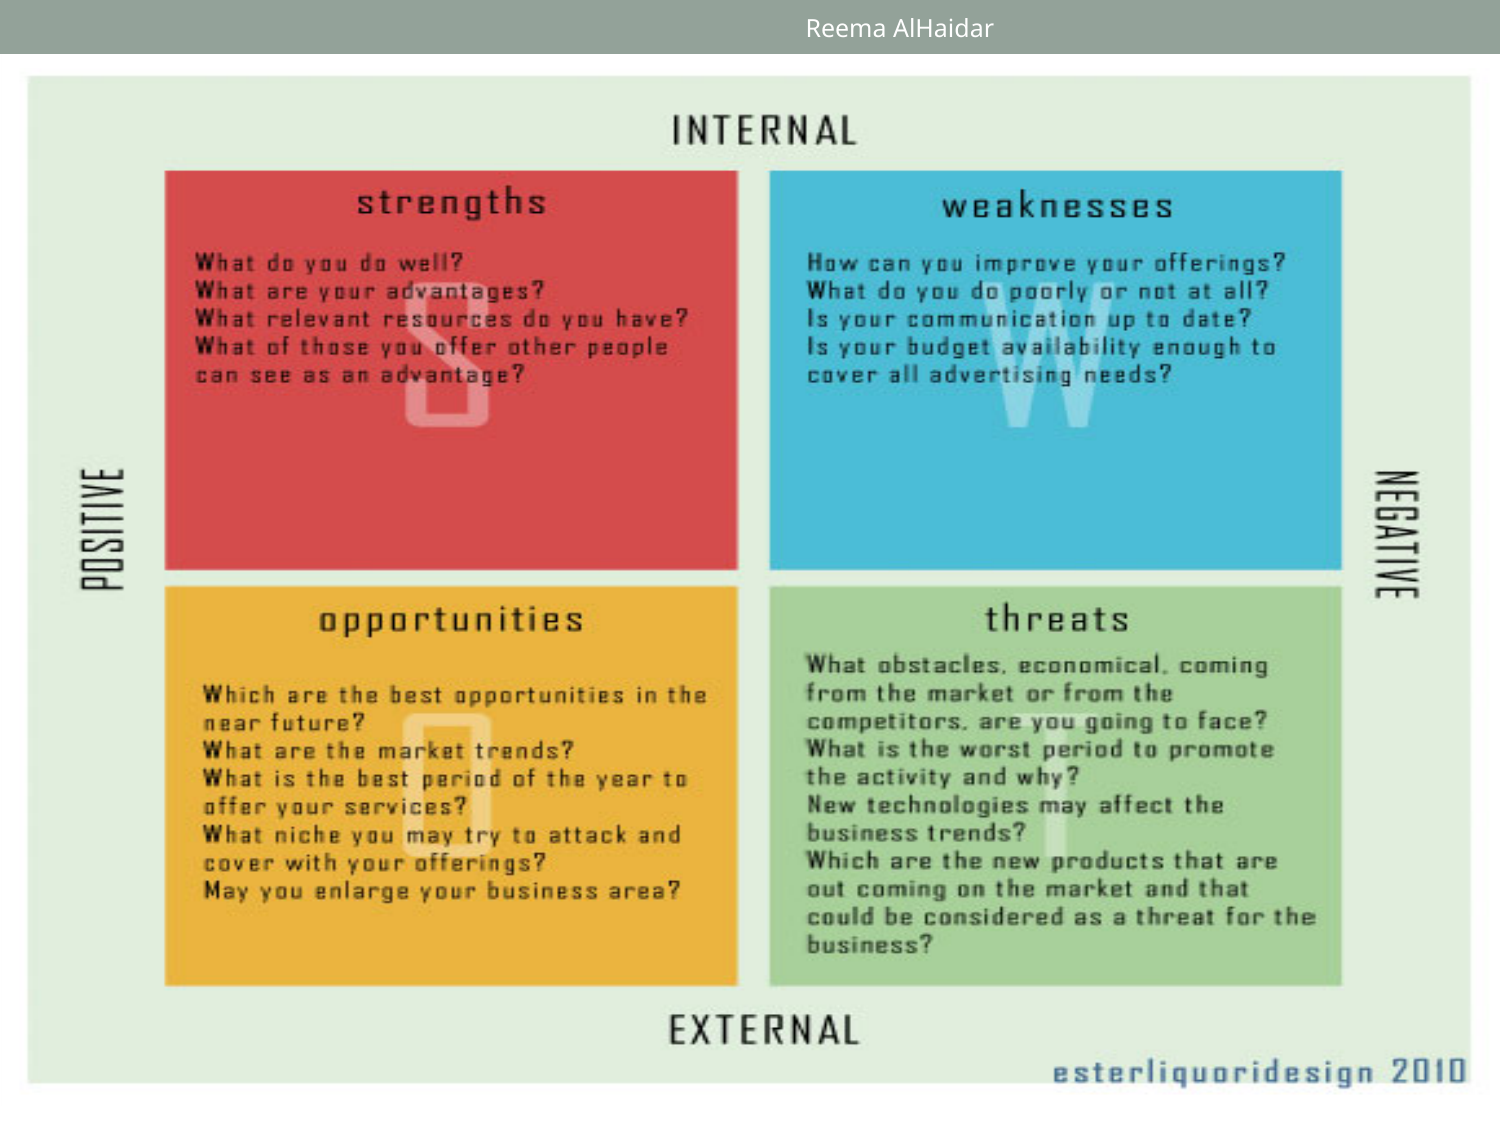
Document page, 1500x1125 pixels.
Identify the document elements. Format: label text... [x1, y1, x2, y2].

picture [0, 54, 1500, 1107]
footer Reema AlHaidar [562, 3, 1238, 51]
